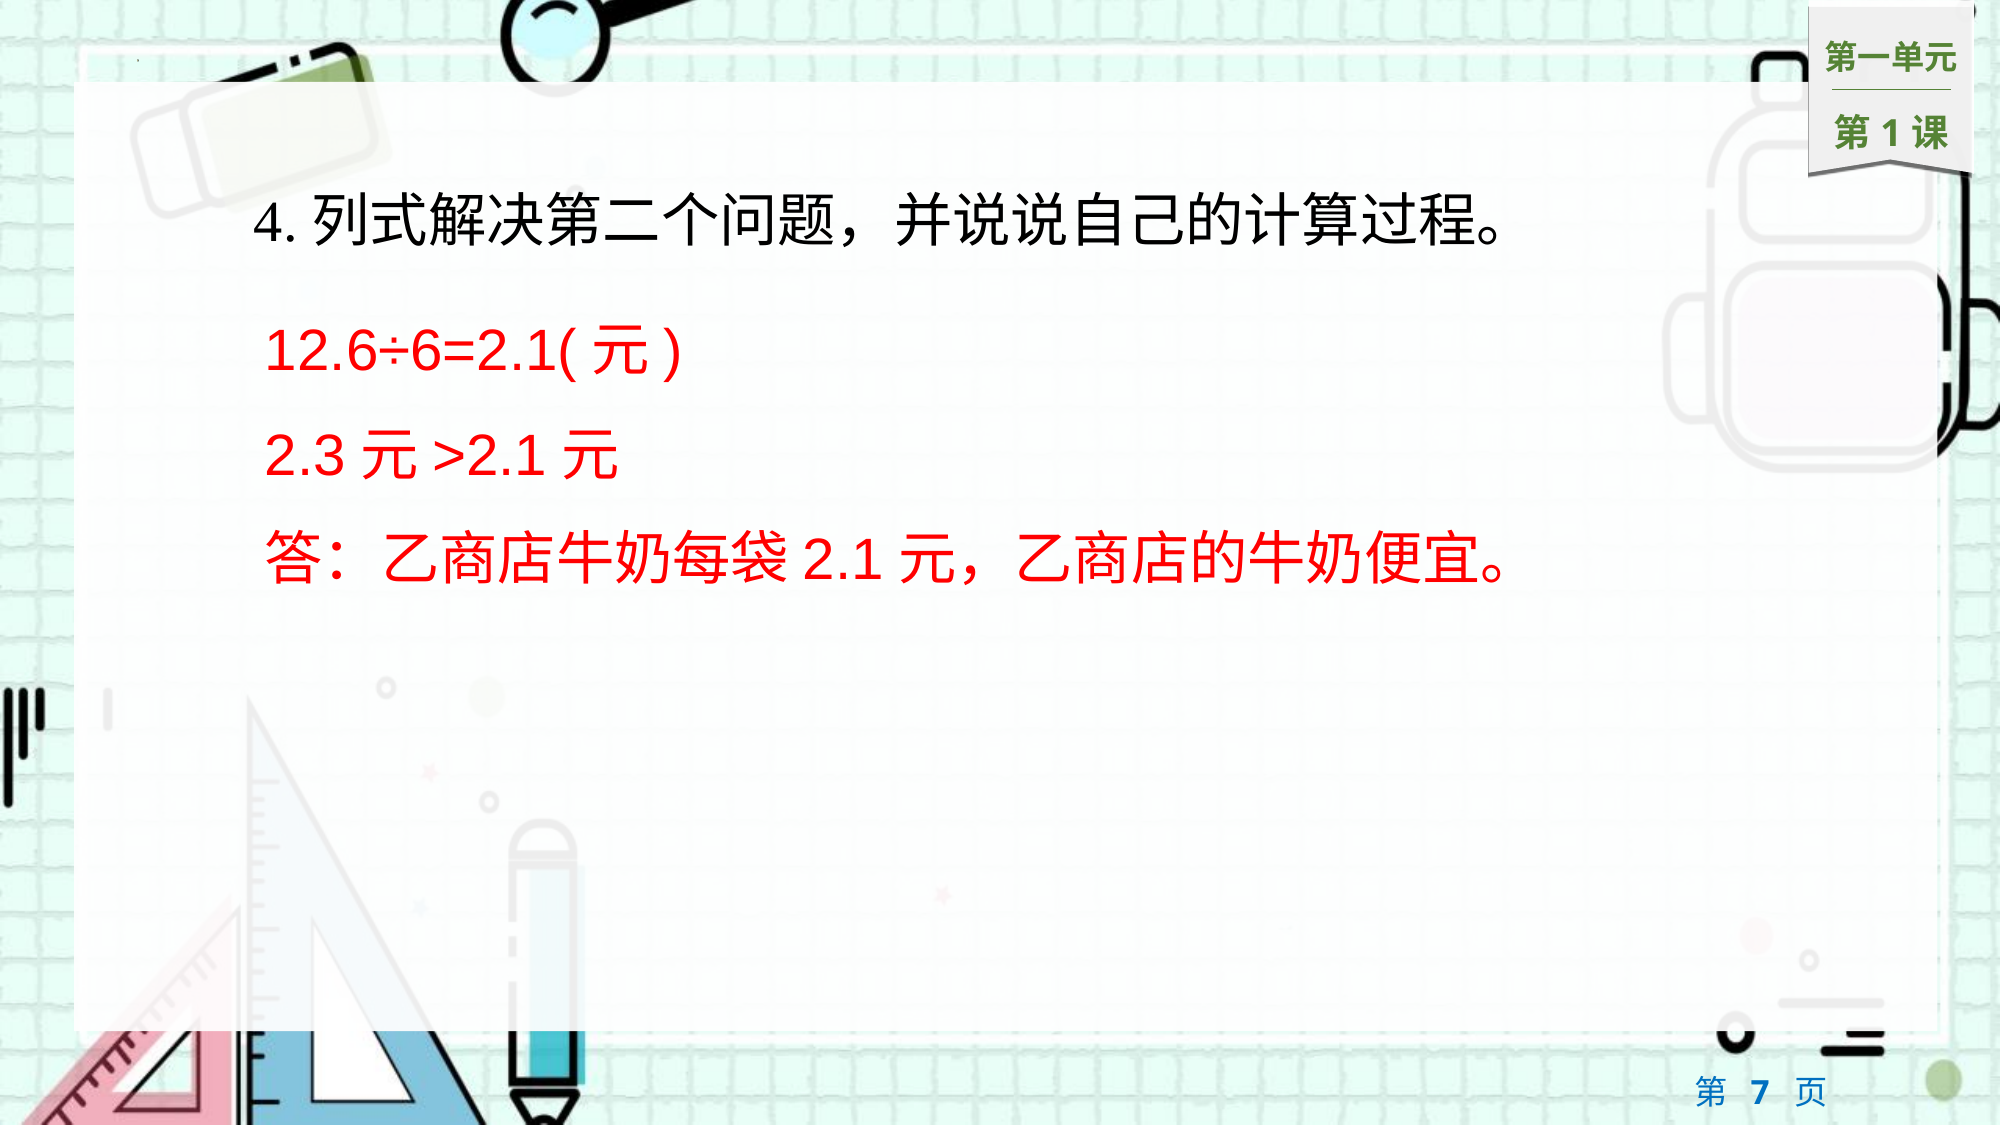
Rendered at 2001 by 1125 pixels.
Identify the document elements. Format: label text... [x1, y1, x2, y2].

list 4.列式解决第二个问题，并说说自己的计算过程。 [121, 140, 1844, 1043]
picture [1938, 168, 1971, 176]
list 12.6÷6=2.1(元) 2.3元>2.1元 答：乙商店牛奶每袋2.1元，乙商店的牛奶便宜。 [249, 269, 1657, 375]
picture [0, 0, 2000, 1125]
